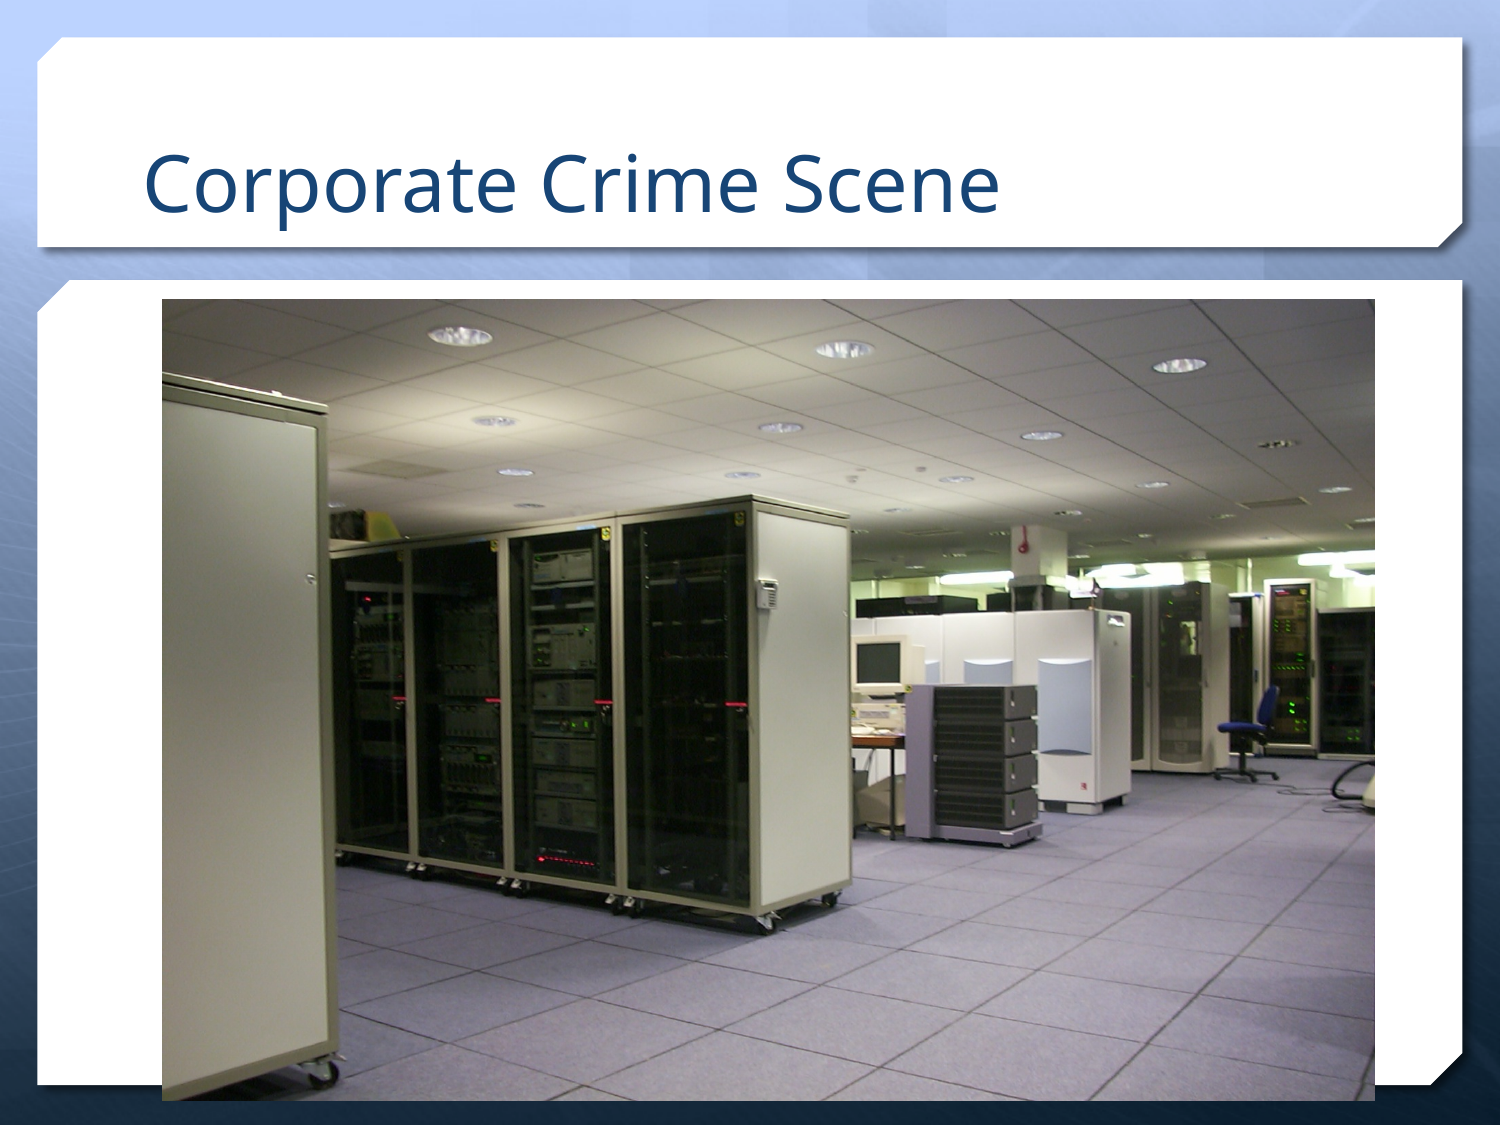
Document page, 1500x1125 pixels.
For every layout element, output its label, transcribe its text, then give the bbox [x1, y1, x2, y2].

title Corporate Crime Scene [127, 48, 1372, 236]
picture [161, 299, 1376, 1102]
